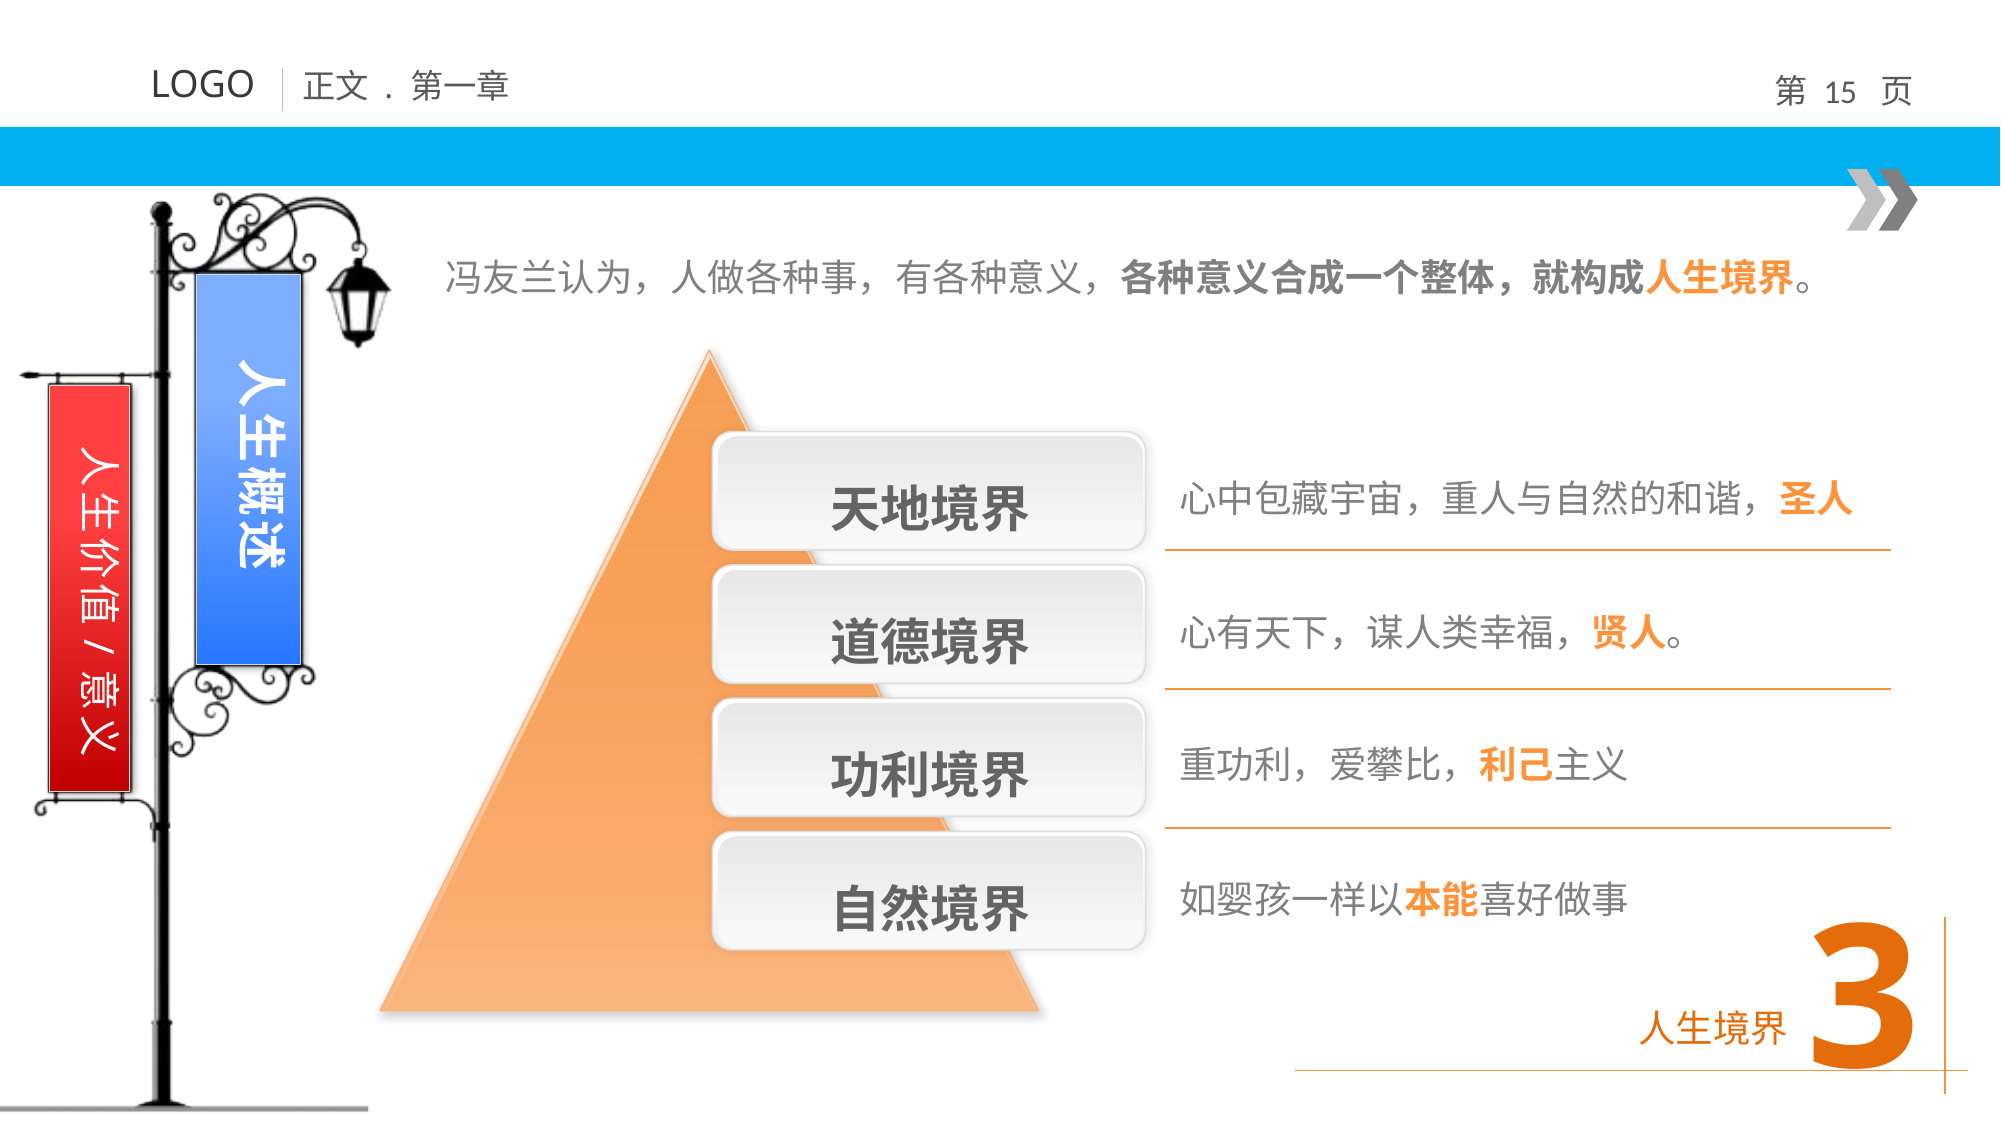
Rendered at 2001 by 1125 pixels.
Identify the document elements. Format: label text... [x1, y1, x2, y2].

text_box 如婴孩一样以本能喜好做事 [1164, 855, 1891, 929]
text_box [1176, 860, 1969, 1118]
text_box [380, 350, 1039, 1011]
text_box 重功利，爱攀比，利己主义 [1164, 720, 1891, 794]
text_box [712, 831, 1146, 950]
text_box 心有天下，谋人类幸福，贤人。 [1164, 588, 1891, 662]
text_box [712, 698, 1146, 817]
text_box 人生价值/意义 [52, 404, 134, 799]
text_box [712, 564, 1146, 684]
picture [0, 187, 413, 1125]
text_box 冯友兰认为，人做各种事，有各种意义，各种意义合成一个整体，就构成人生境界。 [430, 232, 1899, 306]
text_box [712, 431, 1146, 551]
text_box 心中包藏宇宙，重人与自然的和谐，圣人 [1164, 453, 1891, 527]
